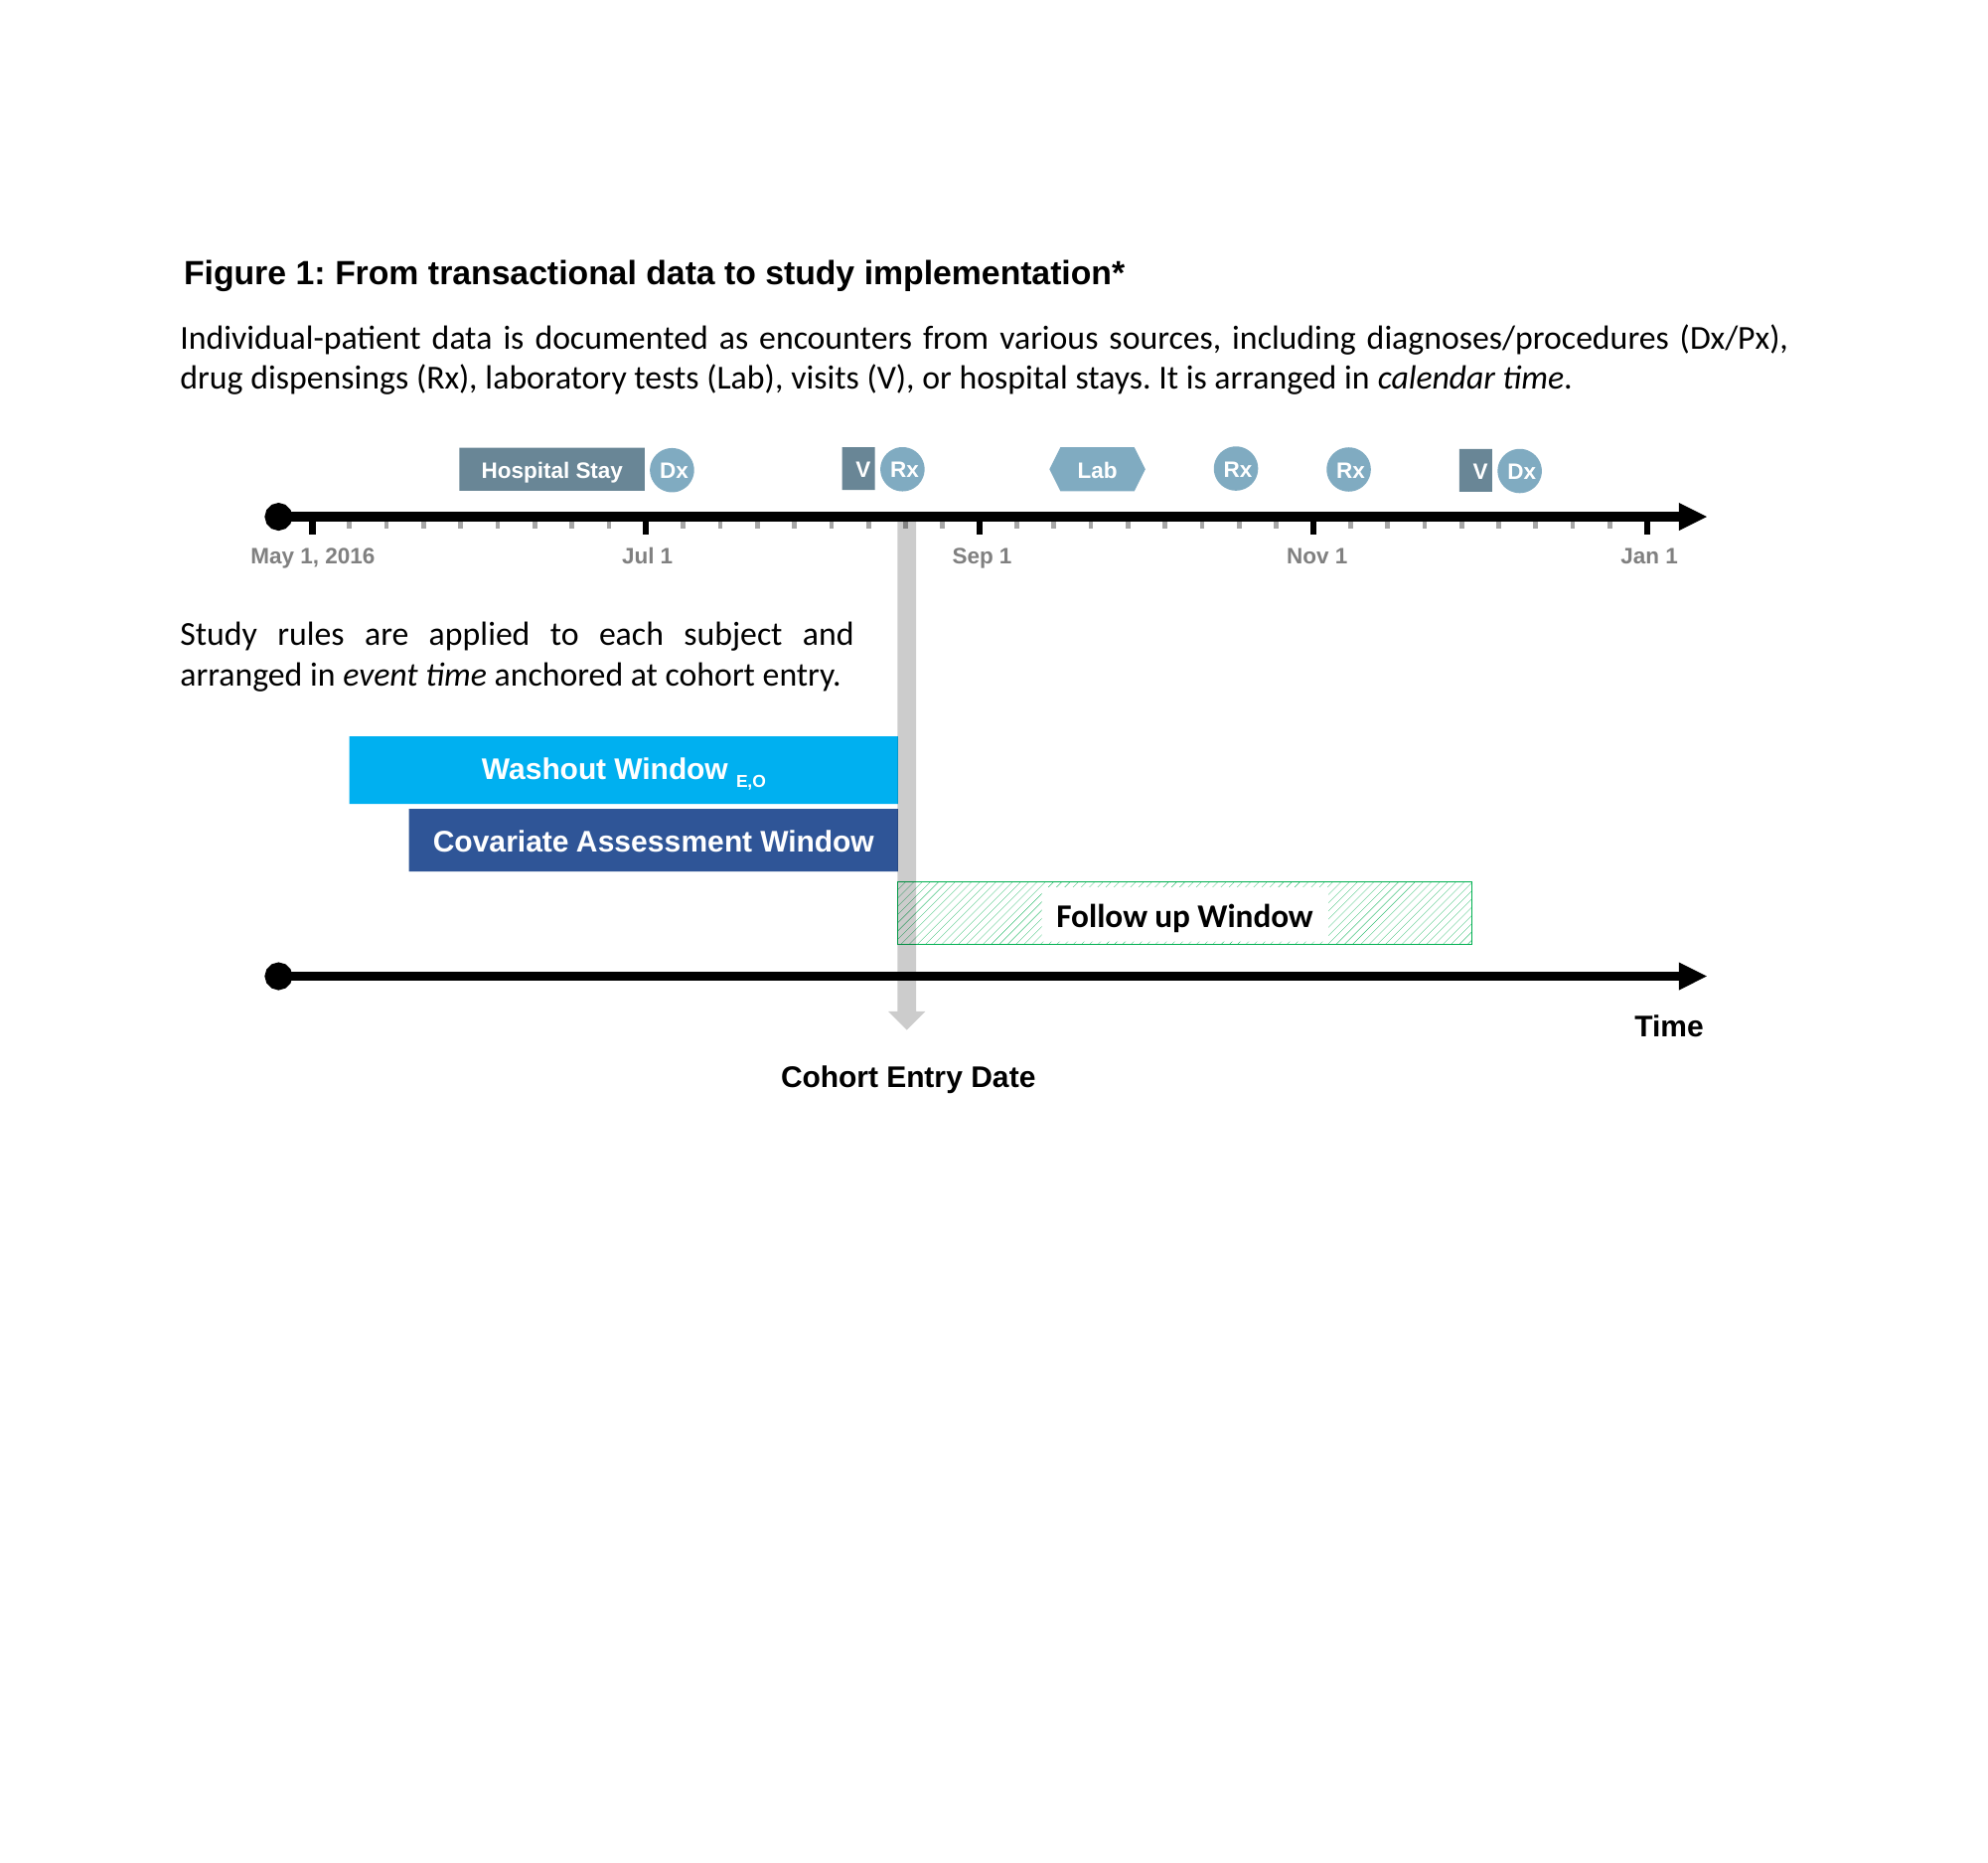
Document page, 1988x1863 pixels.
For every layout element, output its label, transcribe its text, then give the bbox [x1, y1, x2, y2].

text_box V [841, 446, 874, 491]
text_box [1208, 446, 1268, 491]
text_box Jan 1 [1606, 534, 1693, 576]
text_box Washout Window E,O [349, 736, 896, 805]
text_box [644, 447, 704, 493]
text_box May 1, 2016 [235, 534, 390, 576]
text_box Figure 1: From transactional data to study implementation* [169, 243, 1141, 299]
text_box [885, 981, 928, 1032]
text_box [896, 535, 918, 972]
text_box Covariate Assessment Window [408, 809, 896, 872]
text_box Follow-up Window [918, 881, 1472, 945]
text_box Time [1619, 999, 1719, 1050]
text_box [874, 446, 935, 492]
text_box V [1458, 448, 1492, 493]
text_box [1321, 447, 1381, 492]
text_box Follow up Window [1041, 887, 1329, 942]
text_box Jul 1 [607, 535, 688, 576]
text_box Study rules are applied to each subject and arranged in event time anchored at cohort entry. [165, 604, 869, 699]
text_box Individual-patient data is documented as encounters from various sources, including diagnoses/procedures (Dx/Px), drug dispensings (Rx), laboratory tests (Lab), visits (V), or hospital stays. It is arranged in calendar time. [165, 307, 1803, 403]
text_box Cohort Entry Date [766, 1050, 1051, 1102]
text_box Hospital Stay [458, 447, 644, 492]
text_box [1492, 448, 1552, 494]
text_box Lab [1048, 446, 1147, 493]
text_box Nov 1 [1272, 535, 1363, 576]
text_box Sep 1 [937, 535, 1027, 576]
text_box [312, 518, 1647, 535]
